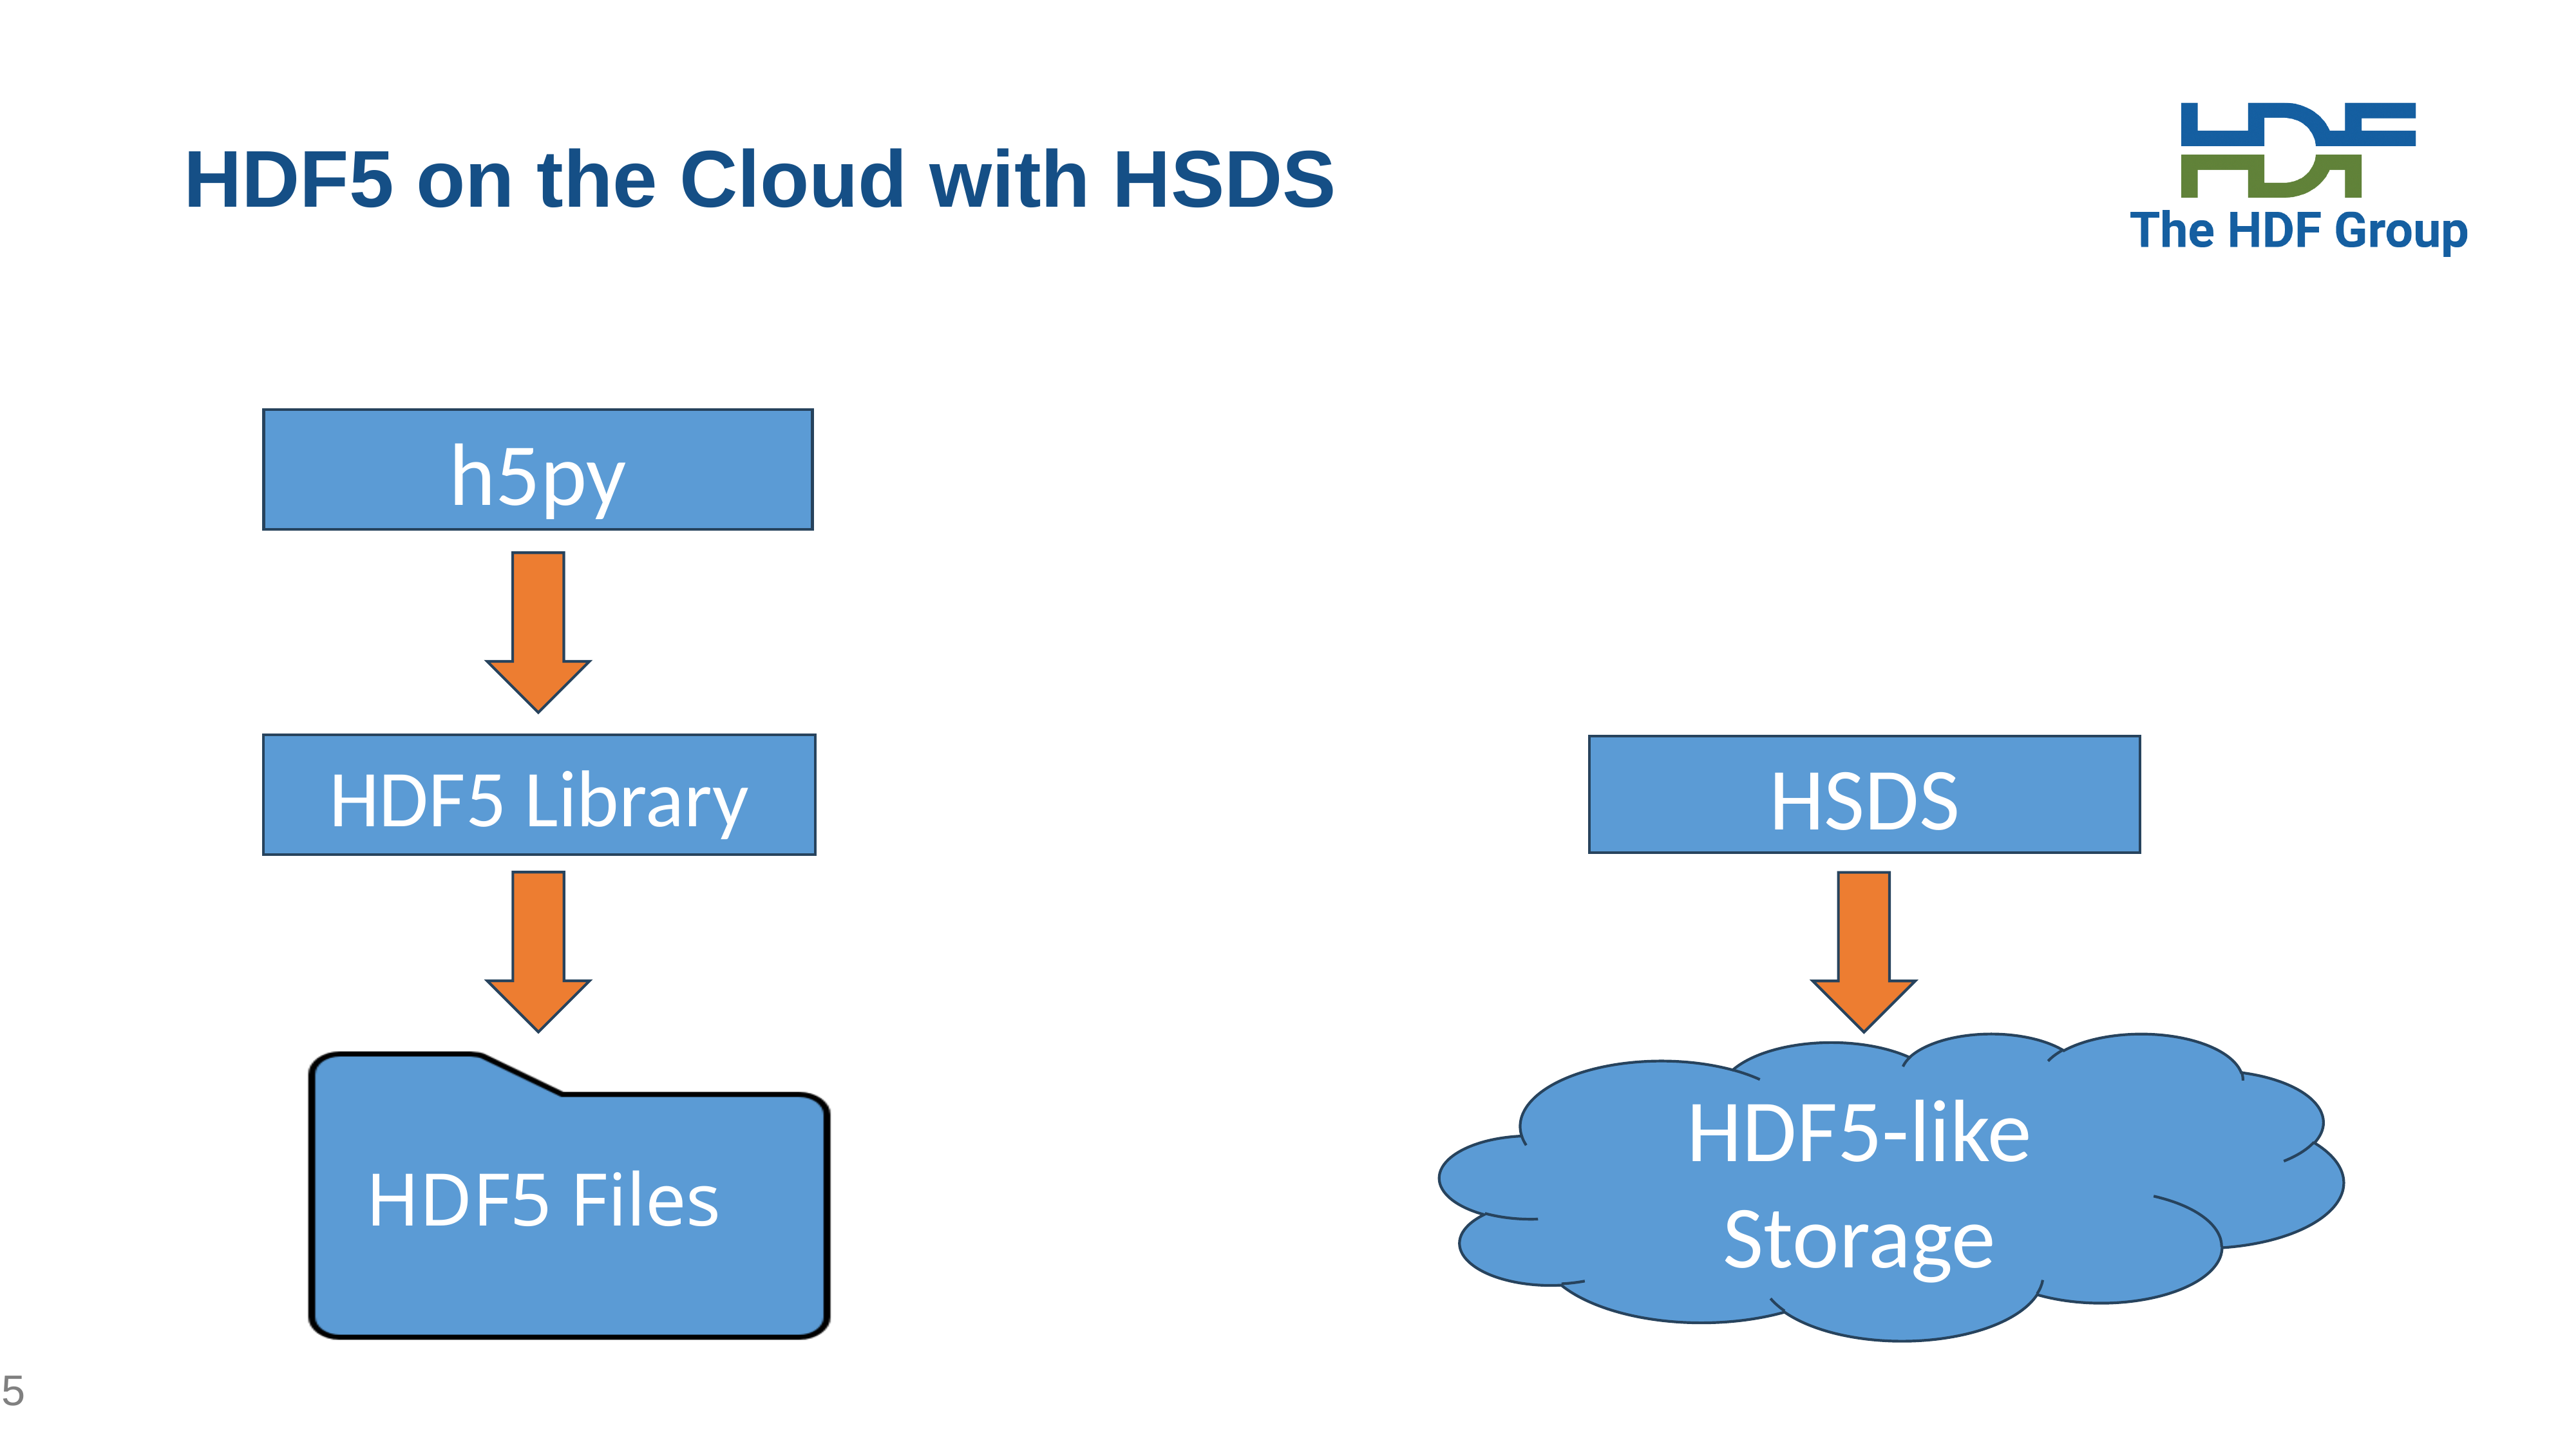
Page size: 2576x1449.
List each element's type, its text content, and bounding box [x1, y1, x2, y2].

picture [236, 953, 904, 1439]
text_box HDF5-like Storage [1437, 1032, 2345, 1343]
text_box HSDS [1588, 735, 2141, 854]
title HDF5 on the Cloud with HSDS [178, 142, 1980, 220]
text_box [1809, 871, 1918, 1034]
text_box h5py [262, 408, 814, 531]
text_box [484, 551, 593, 715]
text_box HDF5 Library [262, 734, 817, 856]
text_box [511, 871, 565, 952]
picture [2112, 98, 2485, 263]
